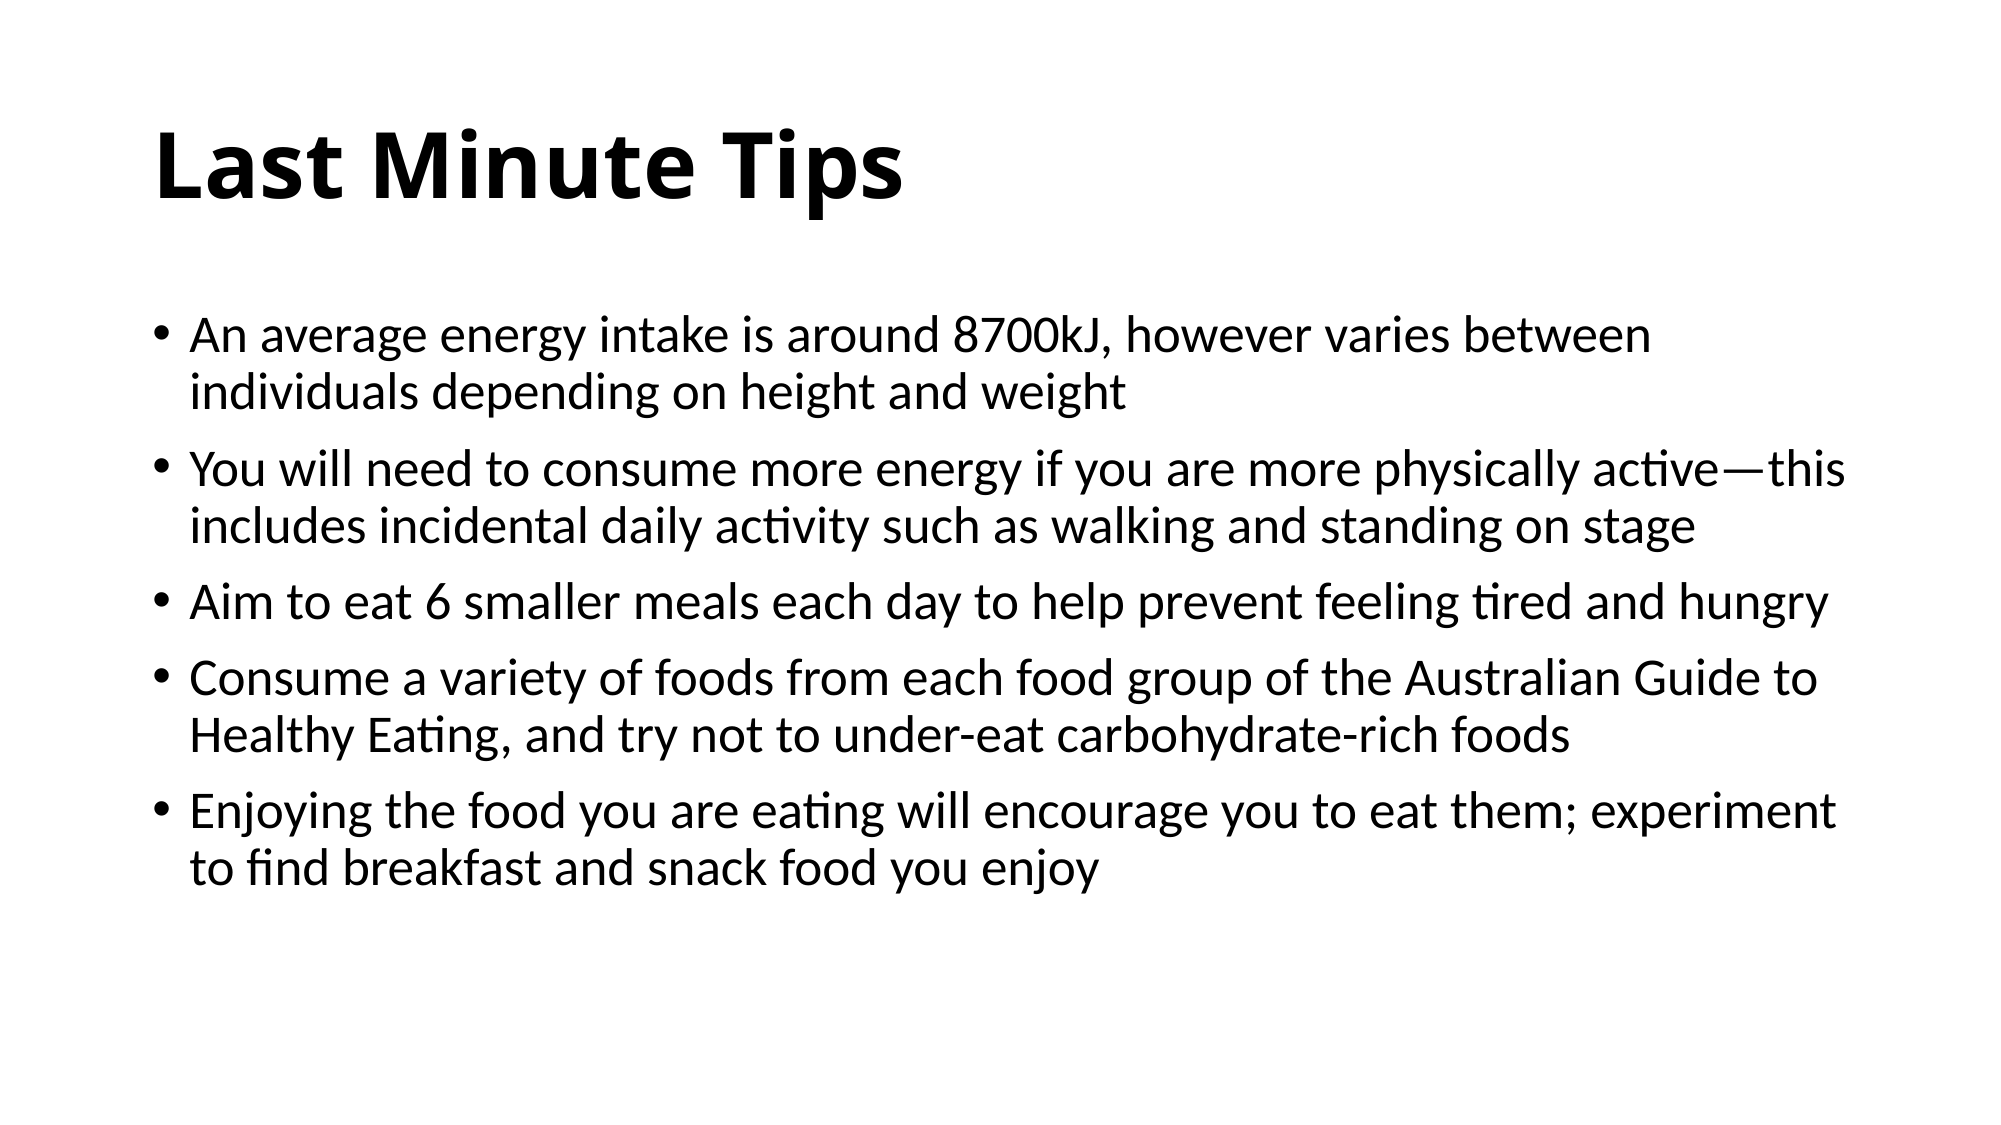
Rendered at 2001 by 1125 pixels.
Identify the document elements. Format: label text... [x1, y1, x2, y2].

title Last Minute Tips [137, 59, 1863, 278]
list An average energy intake is around 8700kJ, however varies between individuals depending on height and weight You will need to consume more energy if you are more physically active—this includes incidental daily activity such as walking and standing on stage Aim to eat 6 smaller meals each day to help prevent feeling tired and hungry Consume a variety of foods from each food group of the Australian Guide to Healthy Eating, and try not to under-eat carbohydrate-rich foods Enjoying the food you are eating will encourage you to eat them; experiment to find breakfast and snack food you enjoy [137, 299, 1863, 1014]
